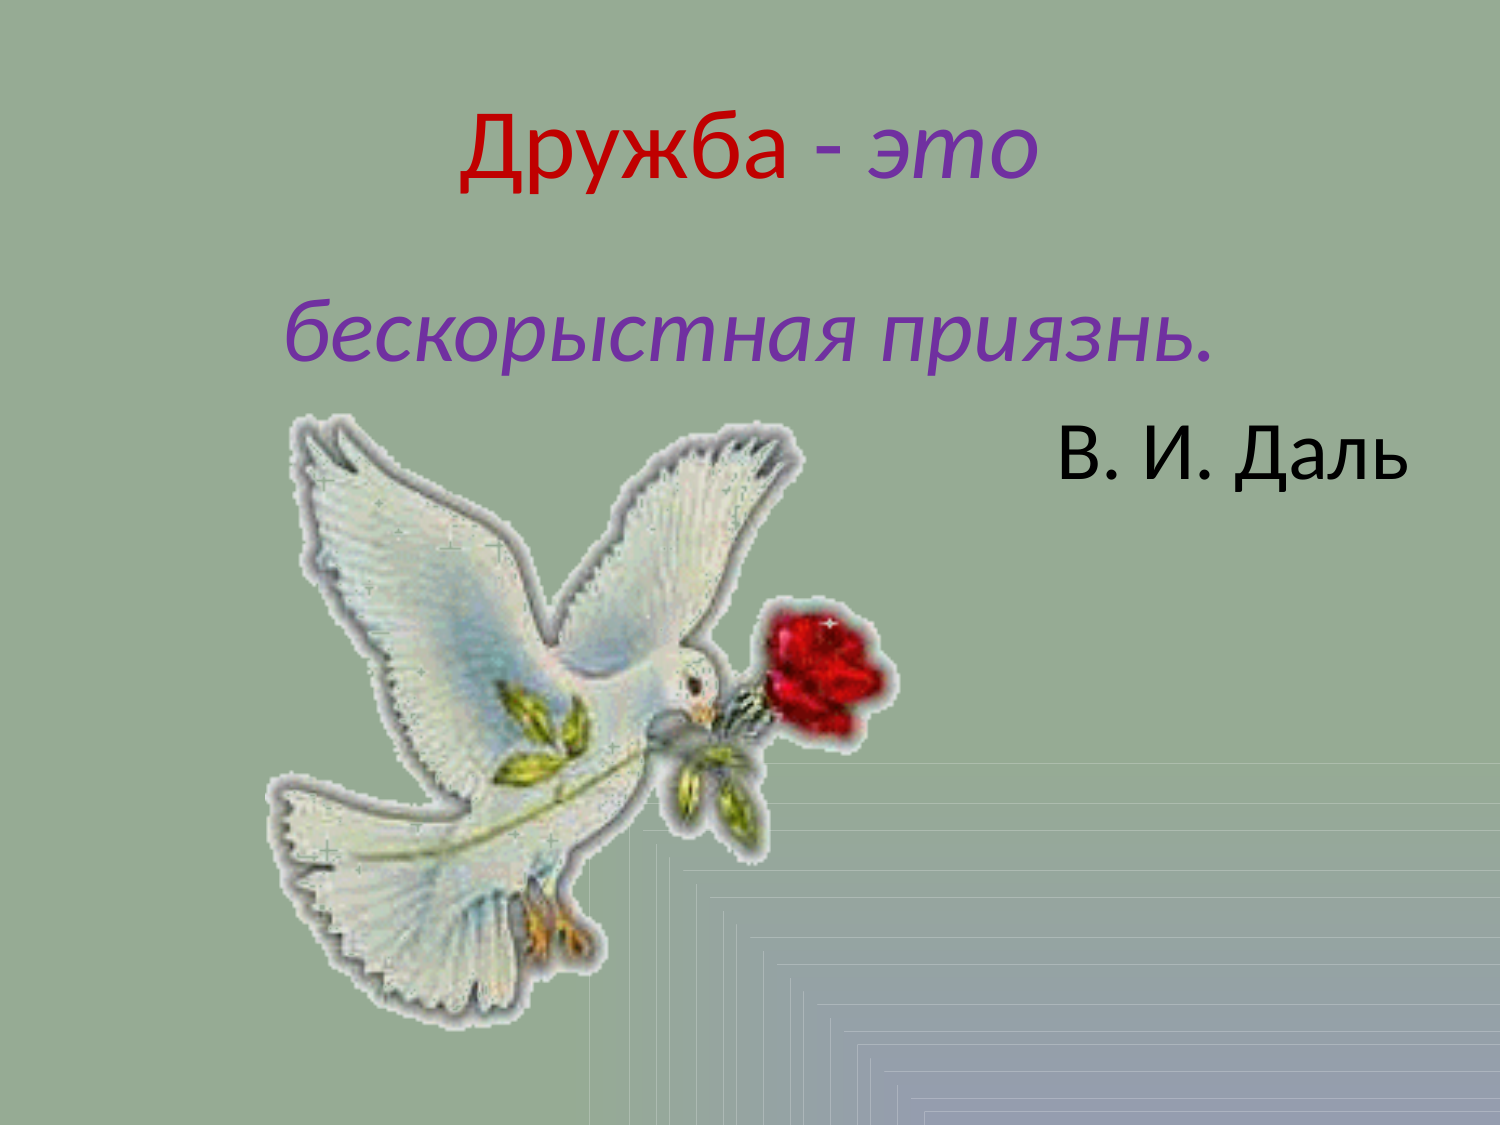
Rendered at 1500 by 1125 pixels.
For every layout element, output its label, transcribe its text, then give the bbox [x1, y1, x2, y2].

list бескорыстная приязнь. В. И. Даль [75, 262, 1425, 1005]
title Дружба - это [75, 45, 1425, 233]
picture [265, 412, 905, 1035]
